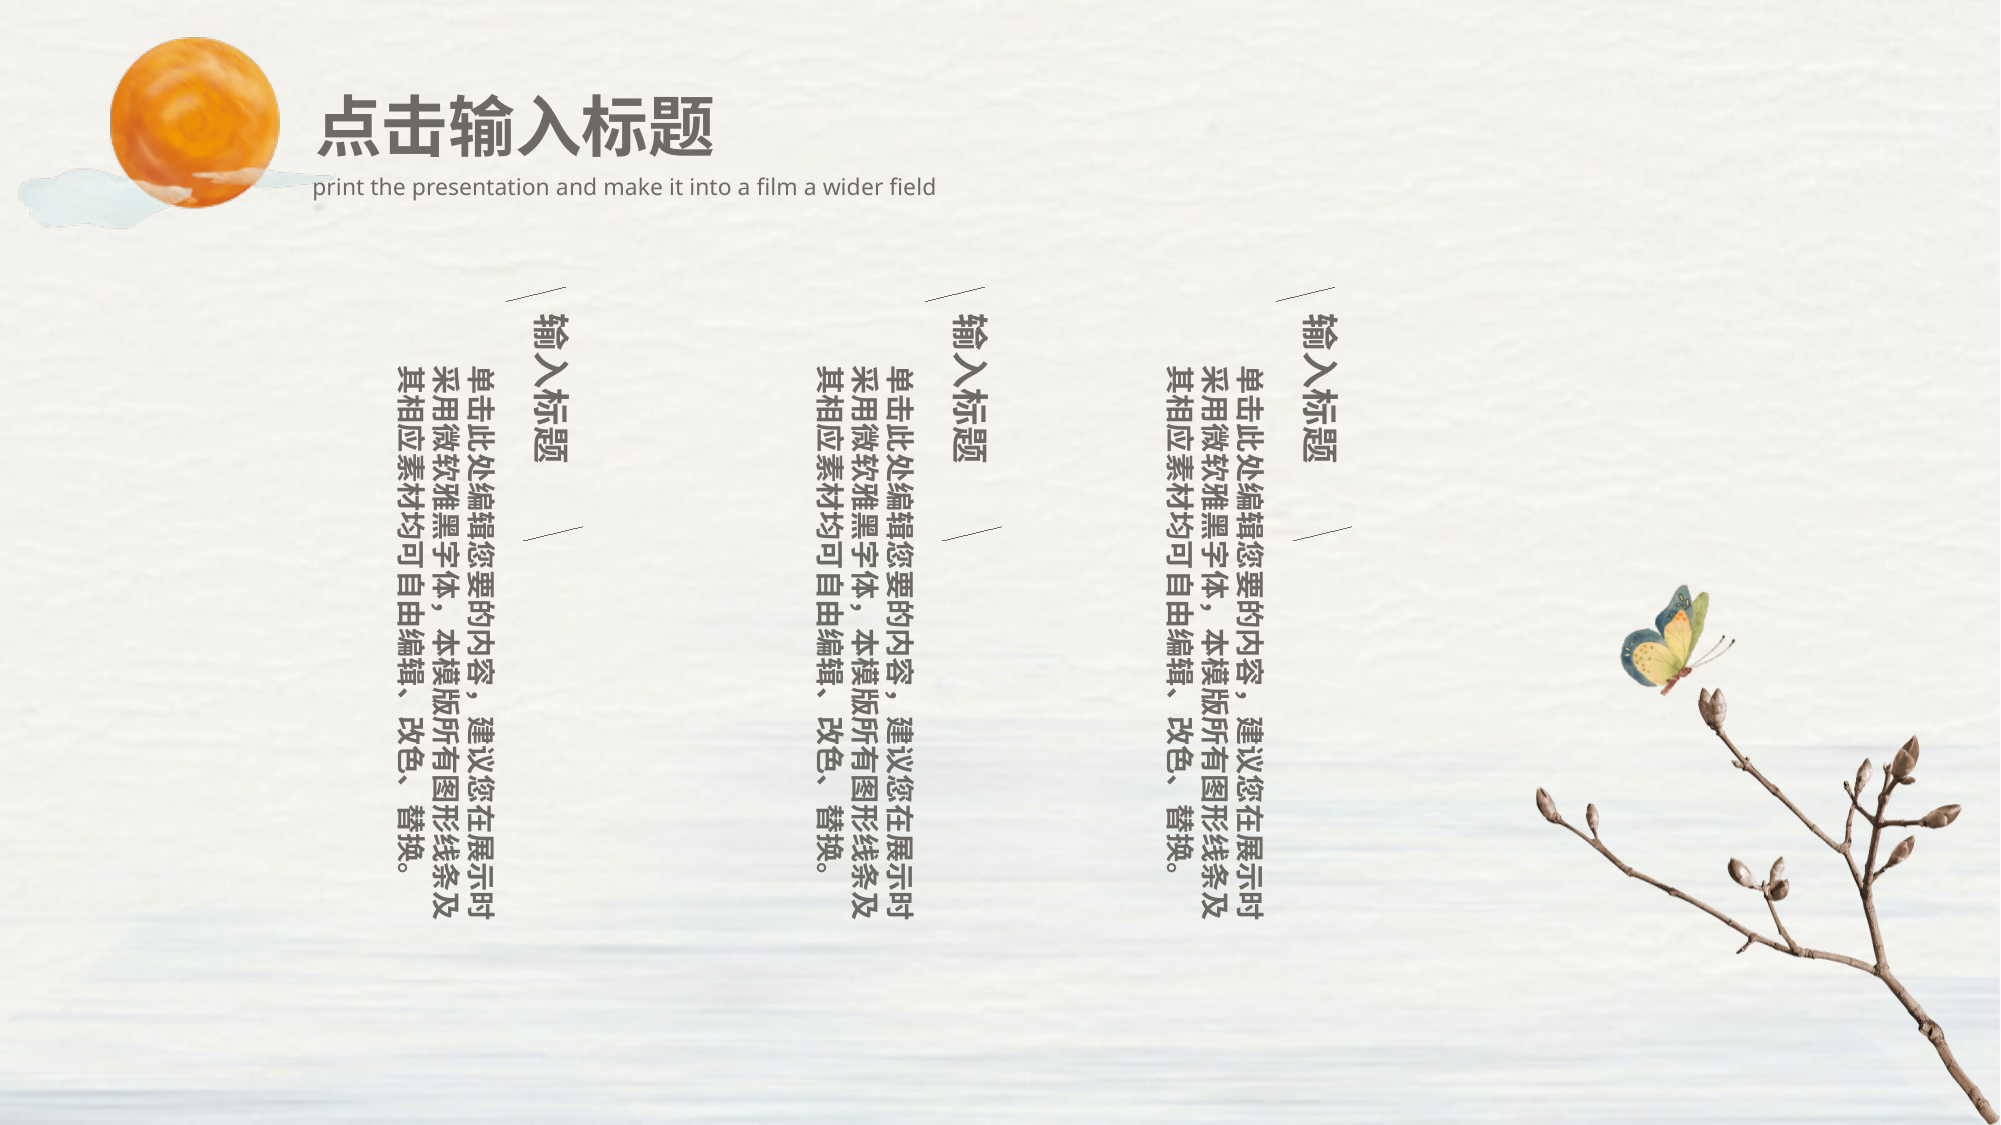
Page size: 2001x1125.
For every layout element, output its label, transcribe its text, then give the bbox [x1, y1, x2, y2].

text_box print the presentation and make it into a film a wider field [384, 165, 1025, 208]
text_box 点击输入标题 [384, 76, 731, 165]
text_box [925, 287, 1002, 541]
text_box 单击此处编辑您要的内容，建议您在展示时采用微软雅黑字体，本模版所有图形线条及其相应素材均可自由编辑、改色、替换。 [789, 350, 926, 960]
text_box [506, 287, 583, 541]
text_box 单击此处编辑您要的内容，建议您在展示时采用微软雅黑字体，本模版所有图形线条及其相应素材均可自由编辑、改色、替换。 [1139, 350, 1277, 960]
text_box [1276, 287, 1352, 541]
text_box 单击此处编辑您要的内容，建议您在展示时采用微软雅黑字体，本模版所有图形线条及其相应素材均可自由编辑、改色、替换。 [370, 350, 507, 960]
picture [0, 0, 2001, 1125]
